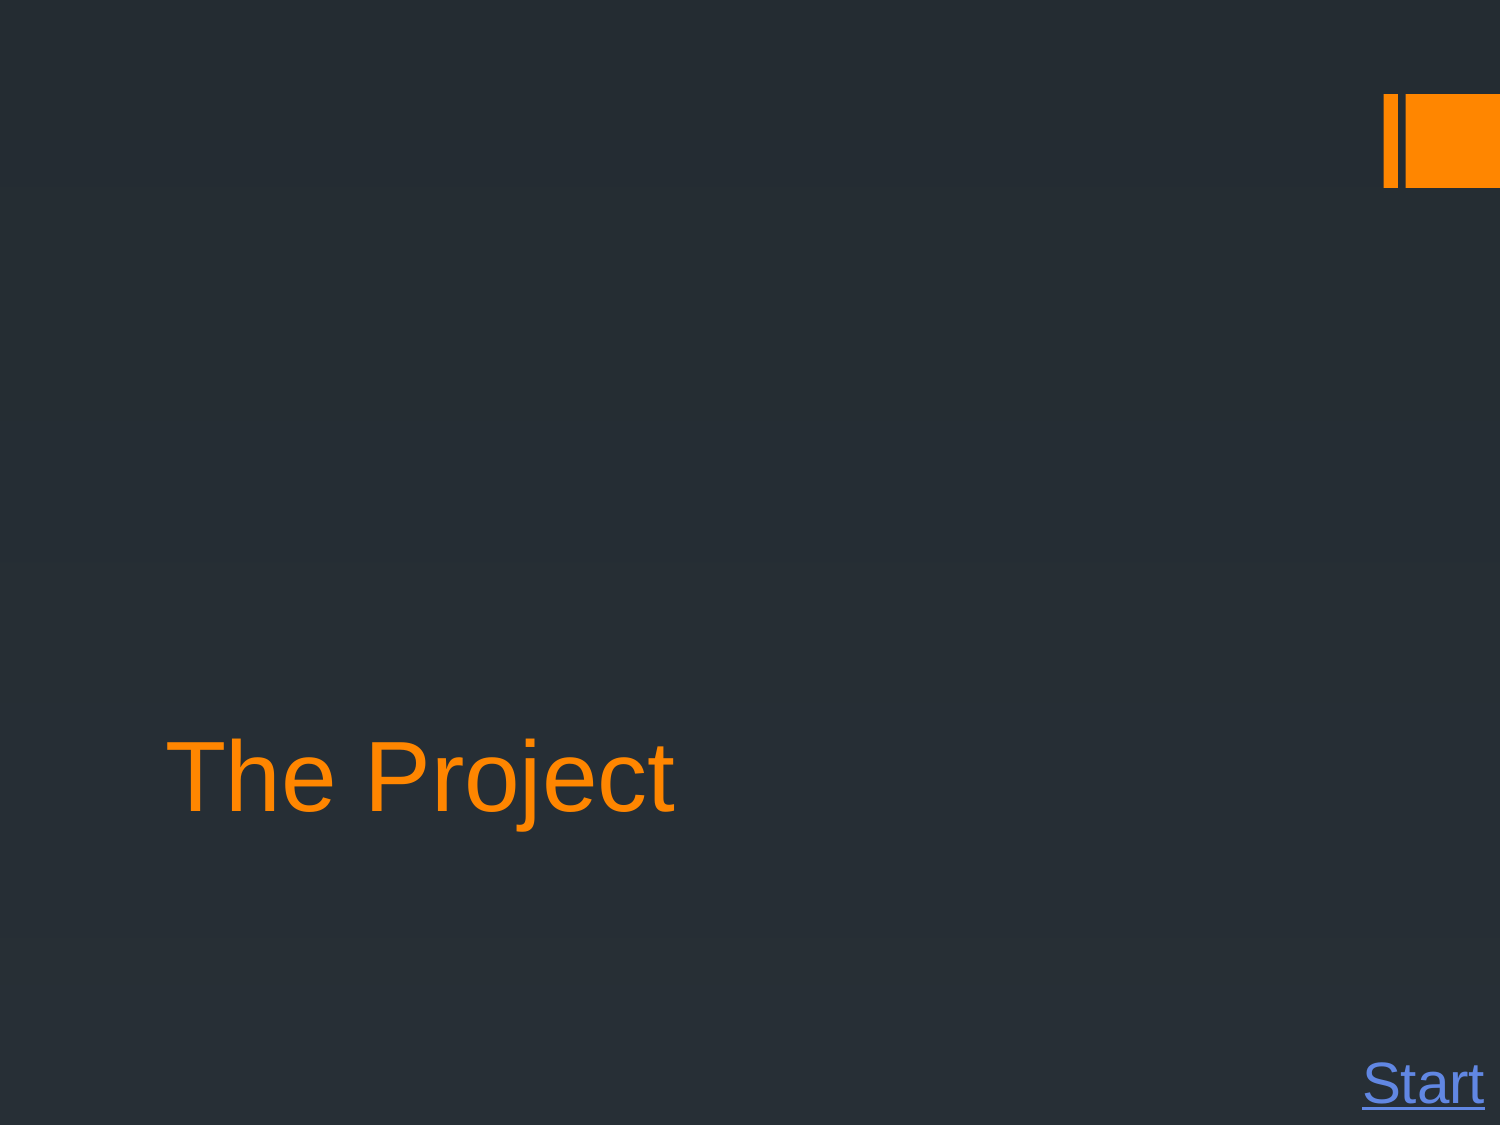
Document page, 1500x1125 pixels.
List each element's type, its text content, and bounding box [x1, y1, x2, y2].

title The Project [150, 412, 1350, 839]
text_box Start [1049, 1038, 1500, 1123]
